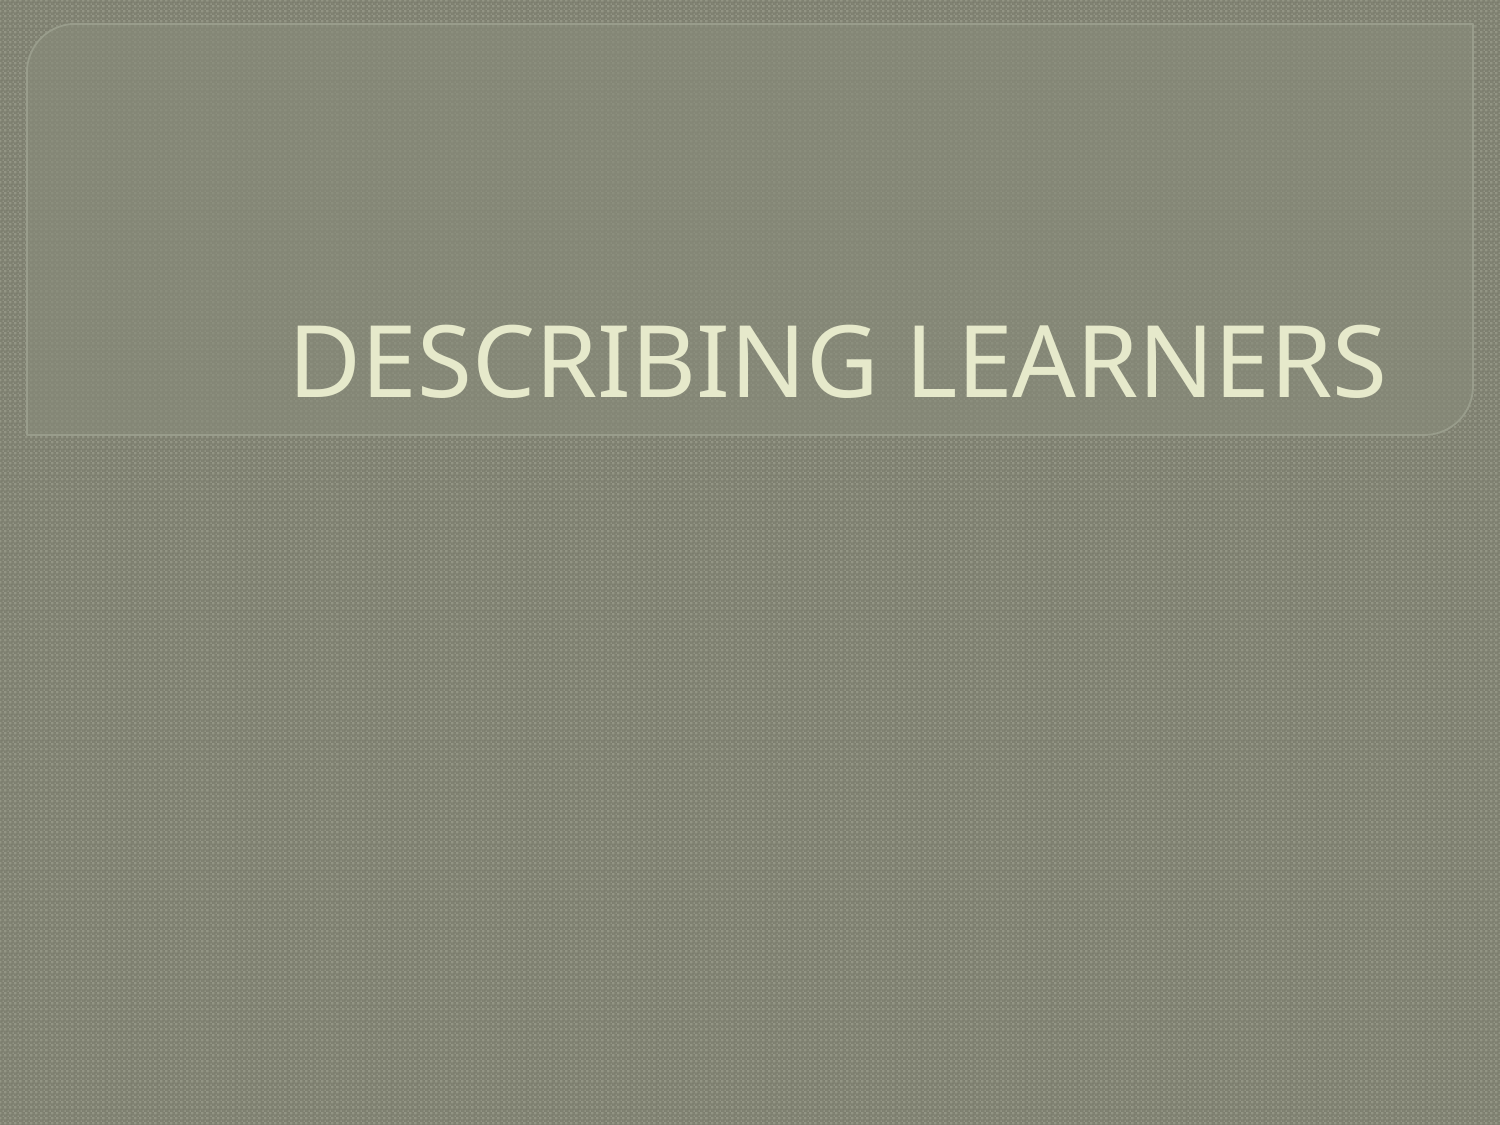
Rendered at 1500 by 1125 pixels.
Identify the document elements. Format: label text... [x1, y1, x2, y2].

title DESCRIBING LEARNERS [76, 62, 1427, 425]
